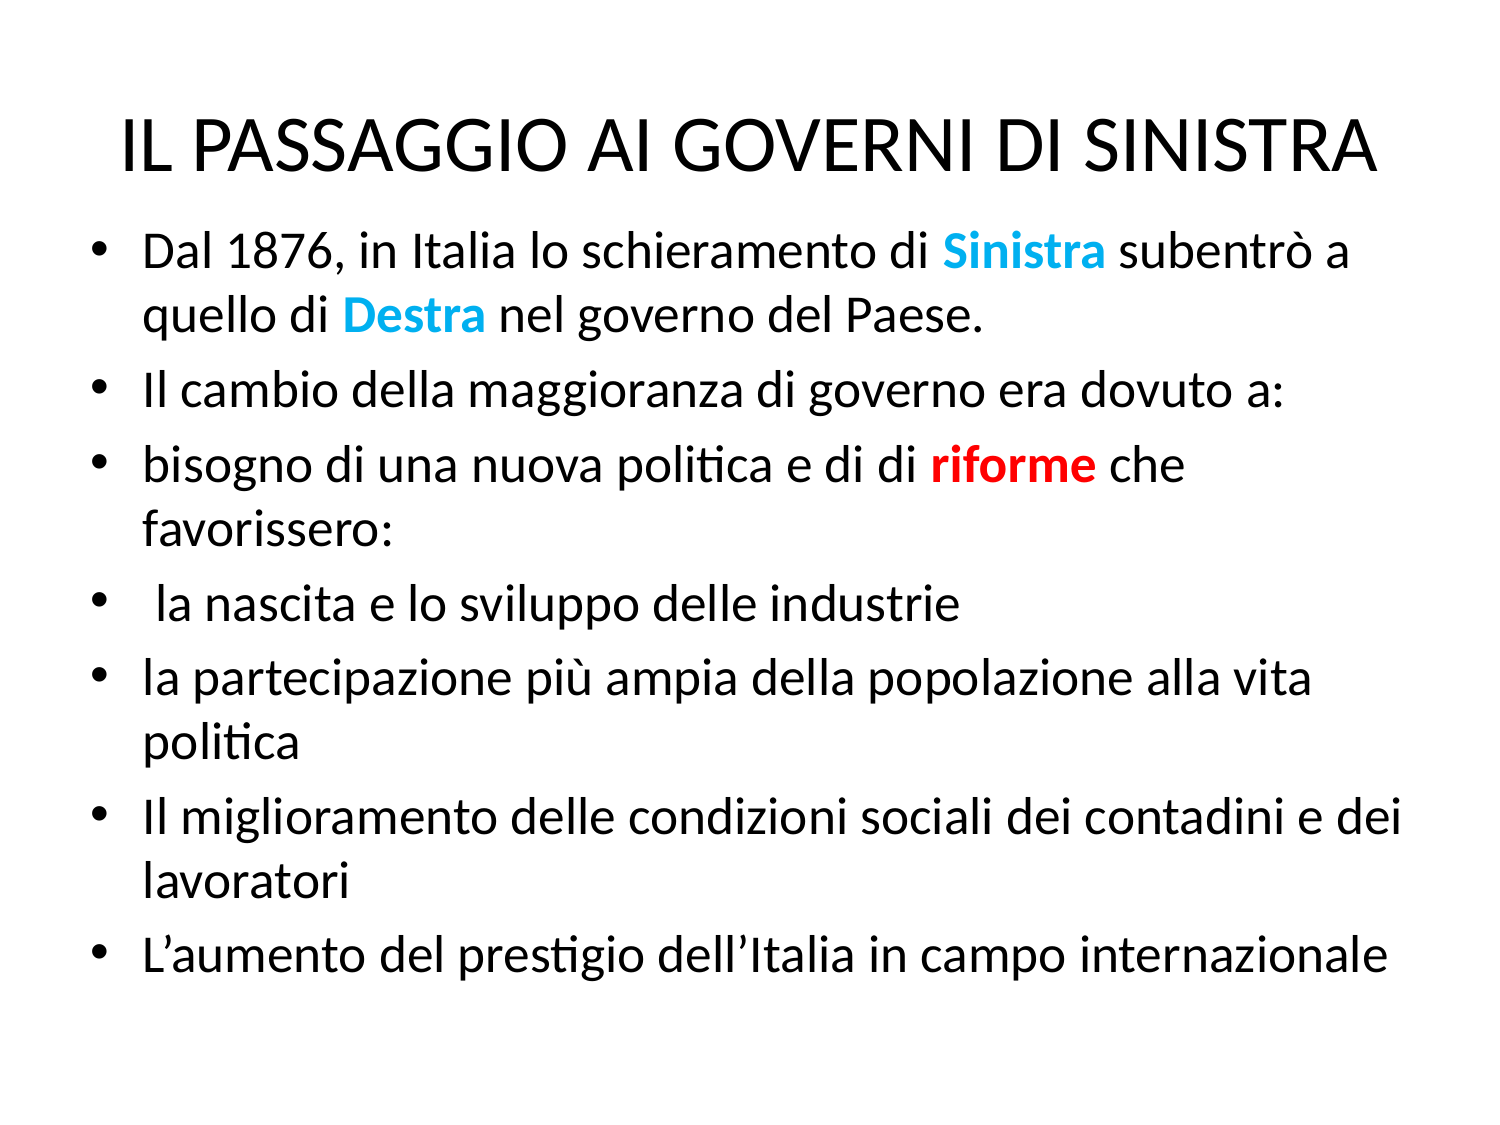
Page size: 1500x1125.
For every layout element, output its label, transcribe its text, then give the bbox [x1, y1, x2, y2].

list Dal 1876, in Italia lo schieramento di Sinistra subentrò a quello di Destra nel governo del Paese. Il cambio della maggioranza di governo era dovuto a: bisogno di una nuova politica e di di riforme che favorissero: la nascita e lo sviluppo delle industrie la partecipazione più ampia della popolazione alla vita politica Il miglioramento delle condizioni sociali dei contadini e dei lavoratori L’aumento del prestigio dell’Italia in campo internazionale [75, 208, 1425, 1005]
title IL PASSAGGIO AI GOVERNI DI SINISTRA [75, 45, 1425, 208]
